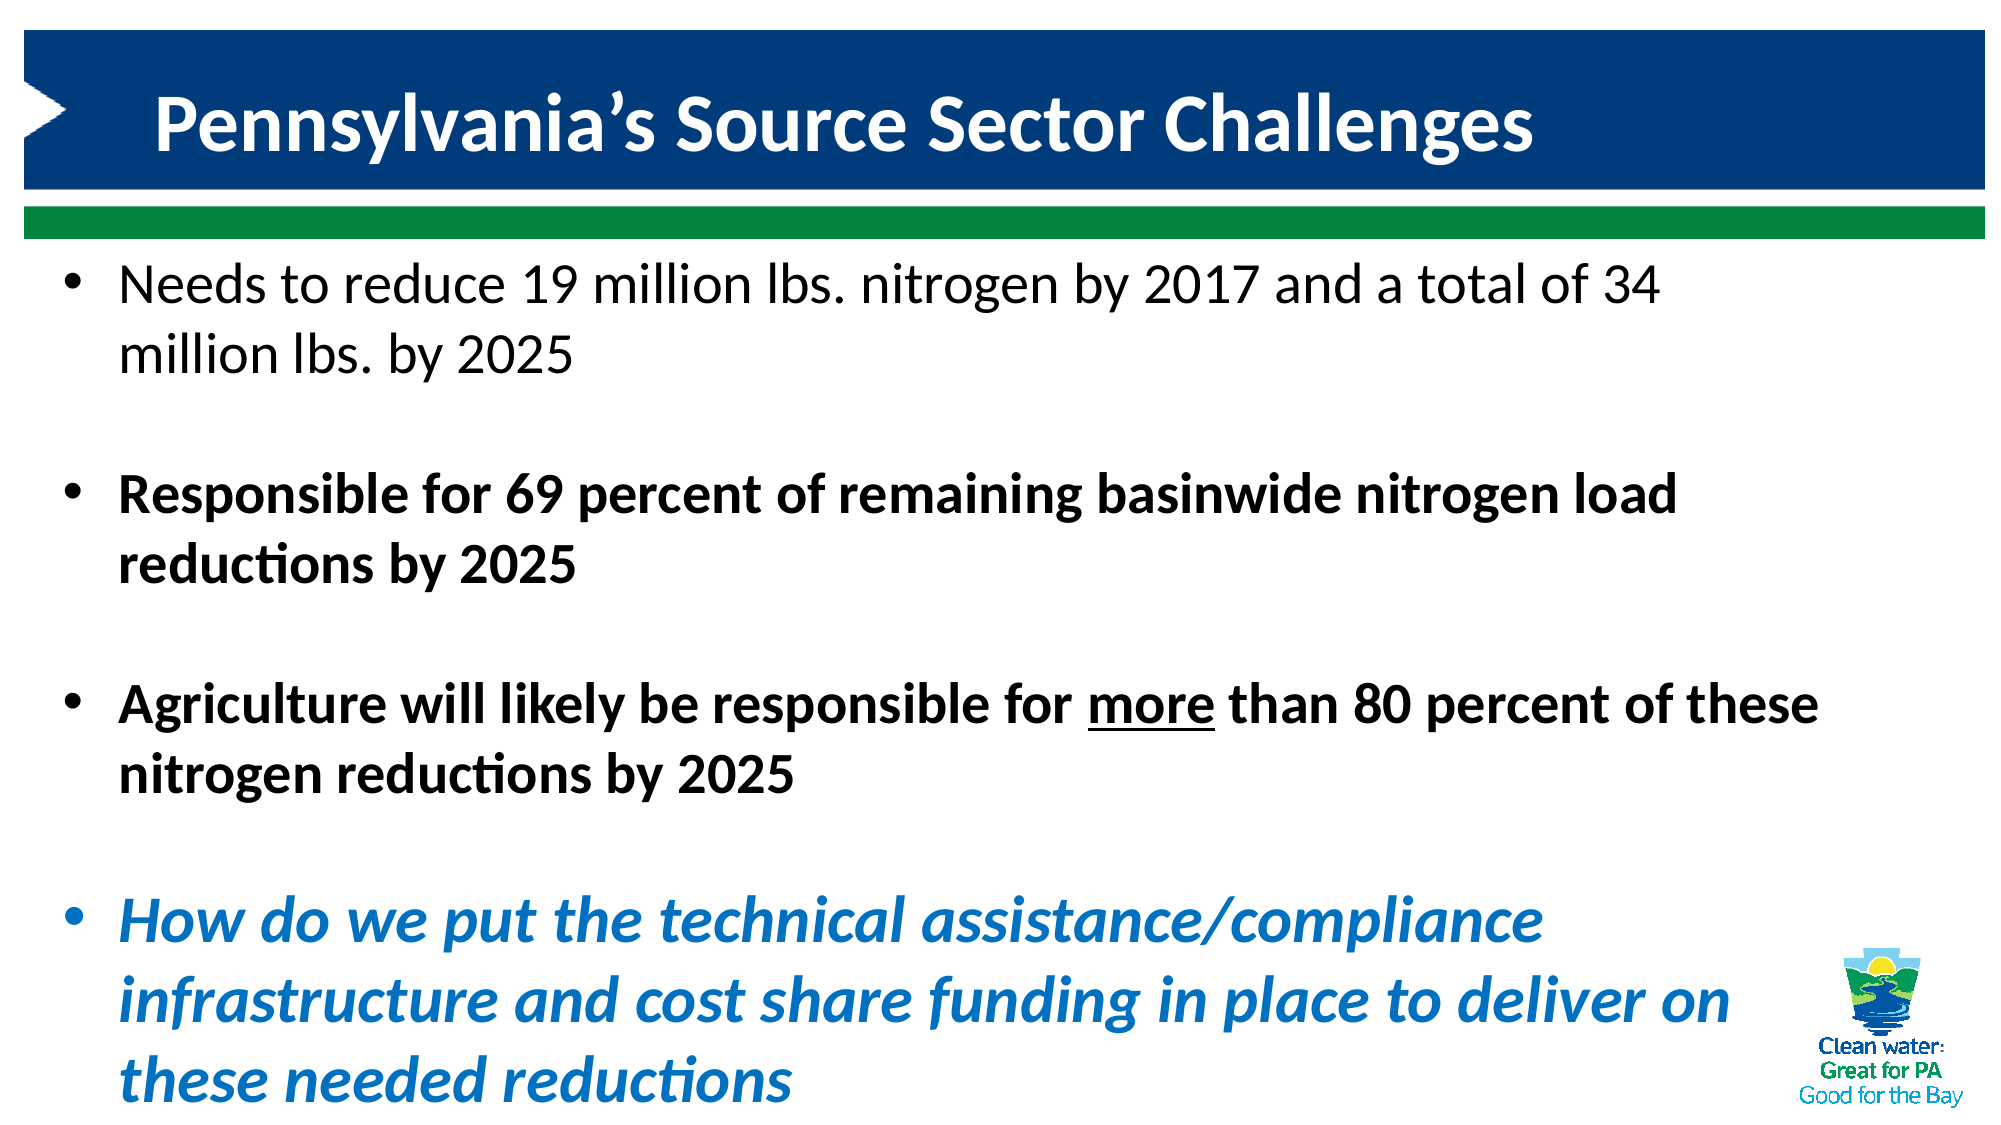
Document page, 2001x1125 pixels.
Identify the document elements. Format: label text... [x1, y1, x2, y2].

text_box Needs to reduce 19 million lbs. nitrogen by 2017 and a total of 34 million lbs. by 2025 Responsible for 69 percent of remaining basinwide nitrogen load reductions by 2025 Agriculture will likely be responsible for more than 80 percent of these nitrogen reductions by 2025 How do we put the technical assistance/compliance infrastructure and cost share funding in place to deliver on these needed reductions [47, 239, 1850, 1123]
picture [24, 30, 1985, 239]
picture [1795, 945, 1966, 1111]
